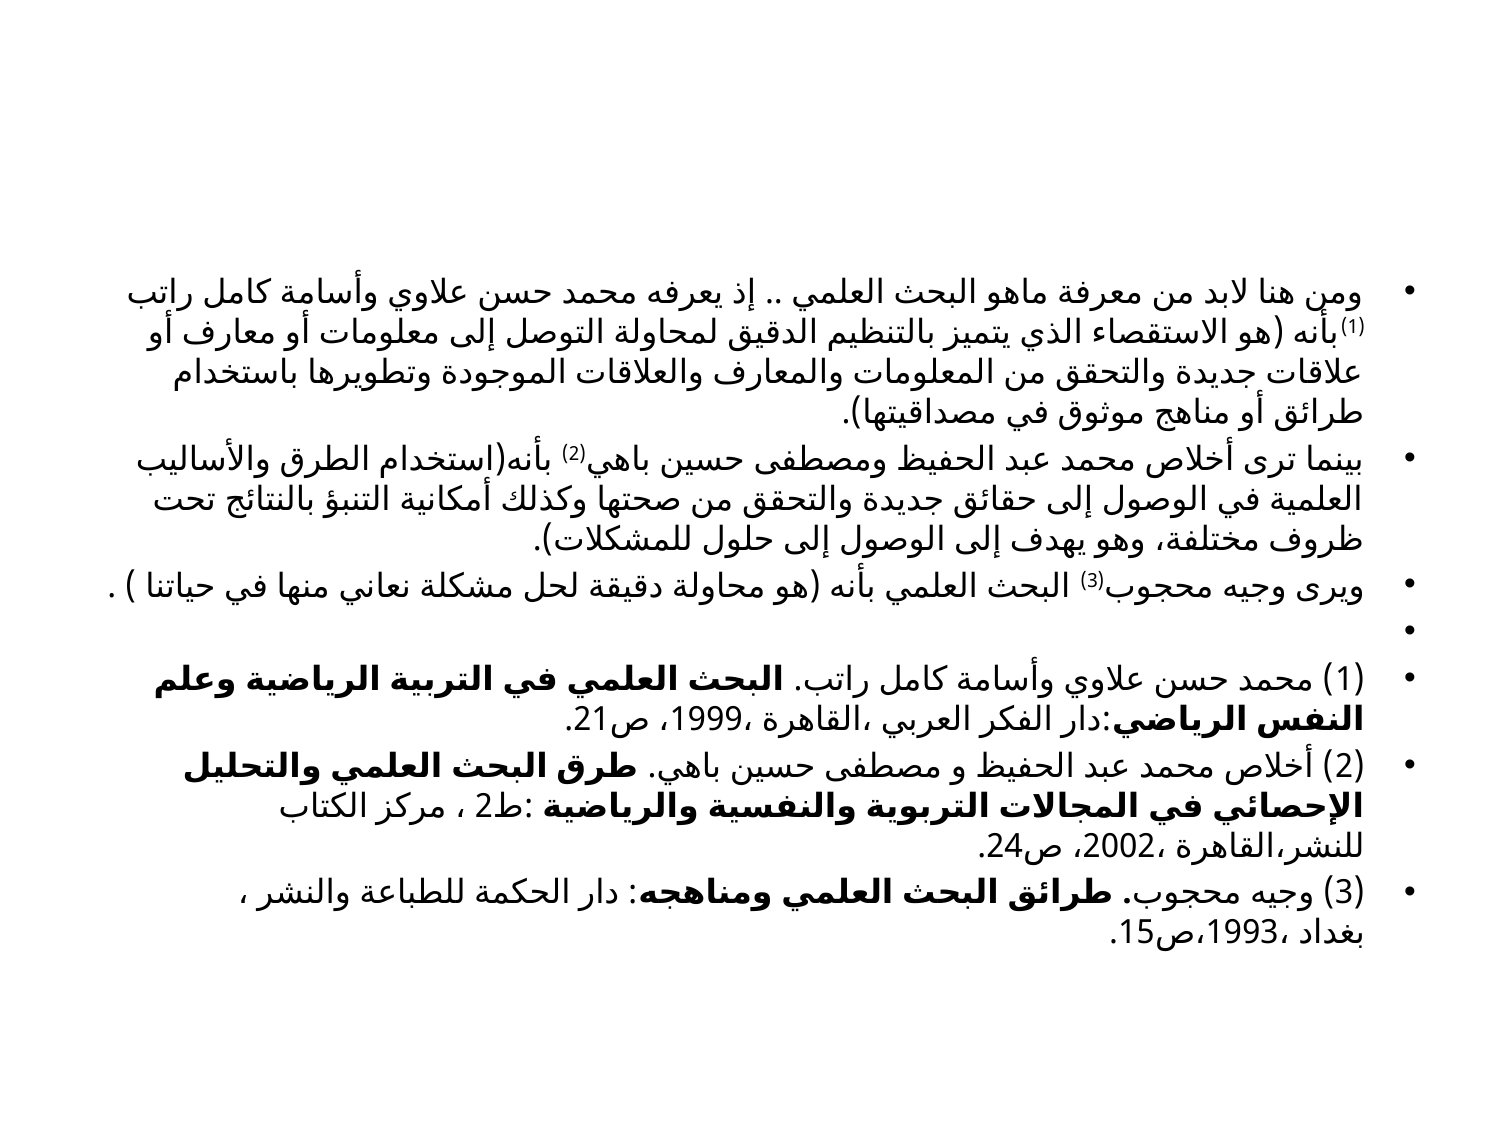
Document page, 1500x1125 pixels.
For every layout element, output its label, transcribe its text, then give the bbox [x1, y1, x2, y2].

list ومن هنا لابد من معرفة ماهو البحث العلمي .. إذ يعرفه محمد حسن علاوي وأسامة كامل راتب (1)بأنه (هو الاستقصاء الذي يتميز بالتنظيم الدقيق لمحاولة التوصل إلى معلومات أو معارف أو علاقات جديدة والتحقق من المعلومات والمعارف والعلاقات الموجودة وتطويرها باستخدام طرائق أو مناهج موثوق في مصداقيتها). بينما ترى أخلاص محمد عبد الحفيظ ومصطفى حسين باهي(2) بأنه(استخدام الطرق والأساليب العلمية في الوصول إلى حقائق جديدة والتحقق من صحتها وكذلك أمكانية التنبؤ بالنتائج تحت ظروف مختلفة، وهو يهدف إلى الوصول إلى حلول للمشكلات). ويرى وجيه محجوب(3) البحث العلمي بأنه (هو محاولة دقيقة لحل مشكلة نعاني منها في حياتنا ) . (1) محمد حسن علاوي وأسامة كامل راتب. البحث العلمي في التربية الرياضية وعلم النفس الرياضي:دار الفكر العربي ،القاهرة ،1999، ص21. (2) أخلاص محمد عبد الحفيظ و مصطفى حسين باهي. طرق البحث العلمي والتحليل الإحصائي في المجالات التربوية والنفسية والرياضية :ط2 ، مركز الكتاب للنشر،القاهرة ،2002، ص24. (3) وجيه محجوب. طرائق البحث العلمي ومناهجه: دار الحكمة للطباعة والنشر ، بغداد ،1993،ص15. [75, 262, 1425, 1005]
